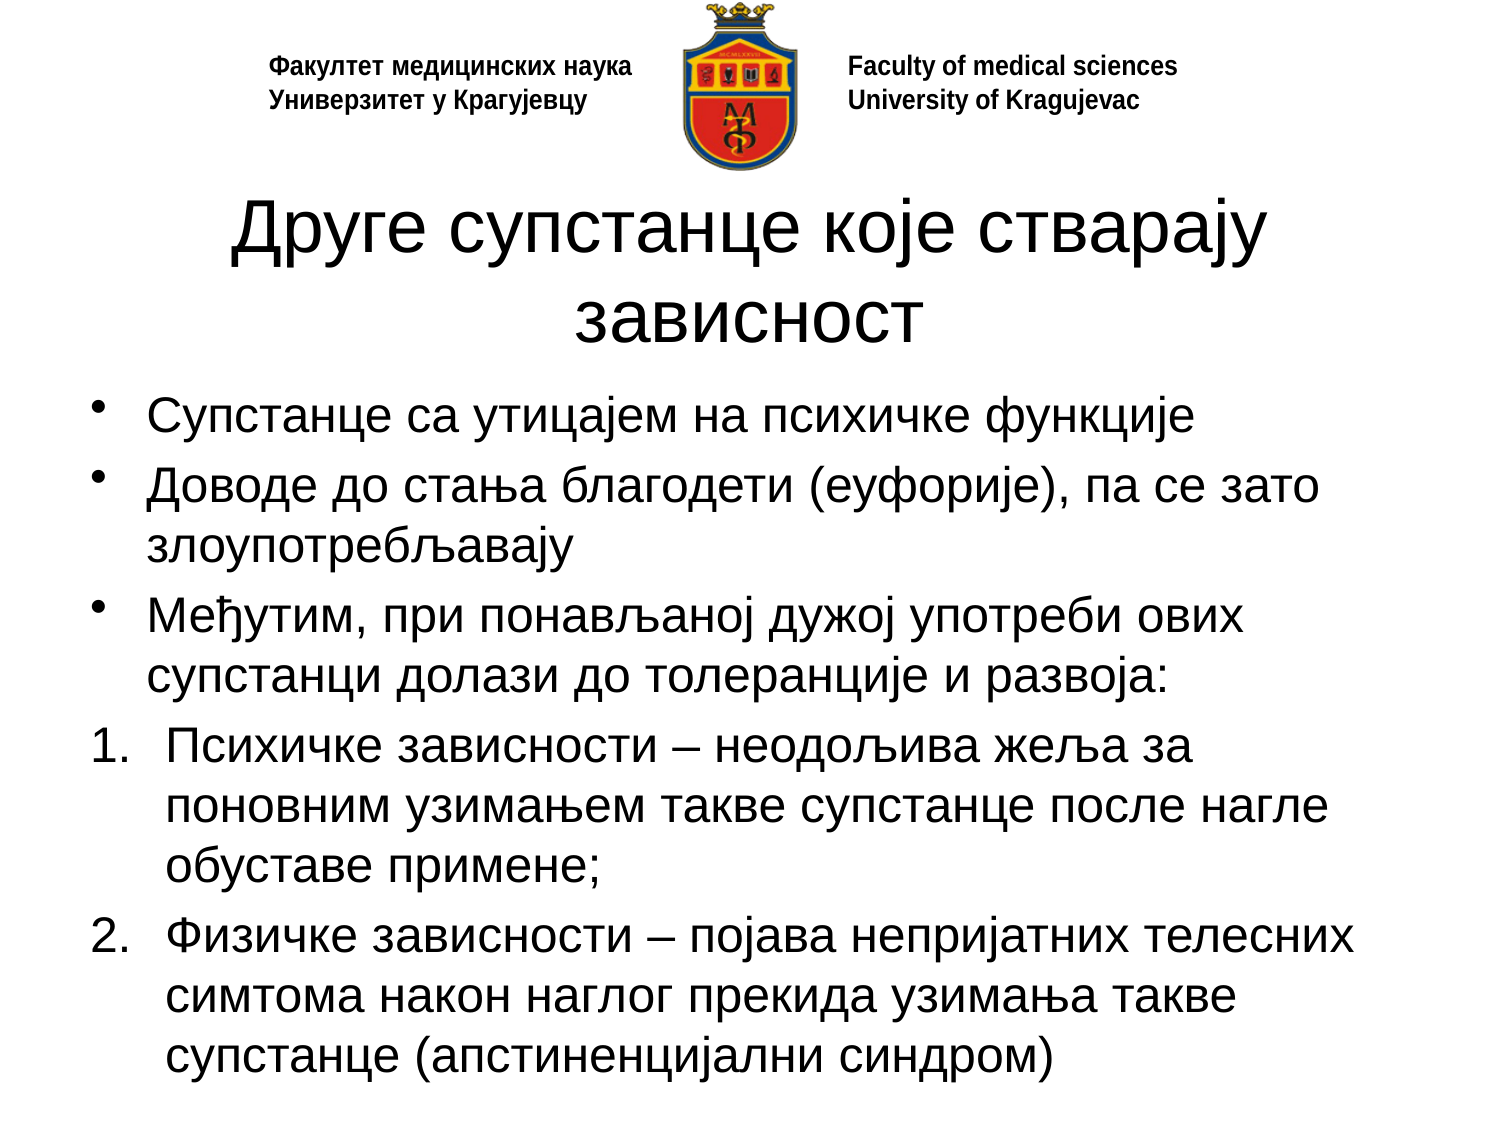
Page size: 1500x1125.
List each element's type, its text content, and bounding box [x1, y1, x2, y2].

list Супстанце са утицајем на психичке функције Доводе до стања благодети (еуфорије), па се зато злоупотребљавају Међутим, при понављаној дужој употреби ових супстанци долази до толеранције и развоја: Психичке зависности – неодољива жеља за поновним узимањем такве супстанце после нагле обуставе примене; Физичке зависности – појава непријатних телесних симтома након наглог прекида узимања такве супстанце (апстиненцијални синдром) [74, 374, 1426, 1118]
title Друге супстанце које стварају зависност [74, 173, 1426, 362]
